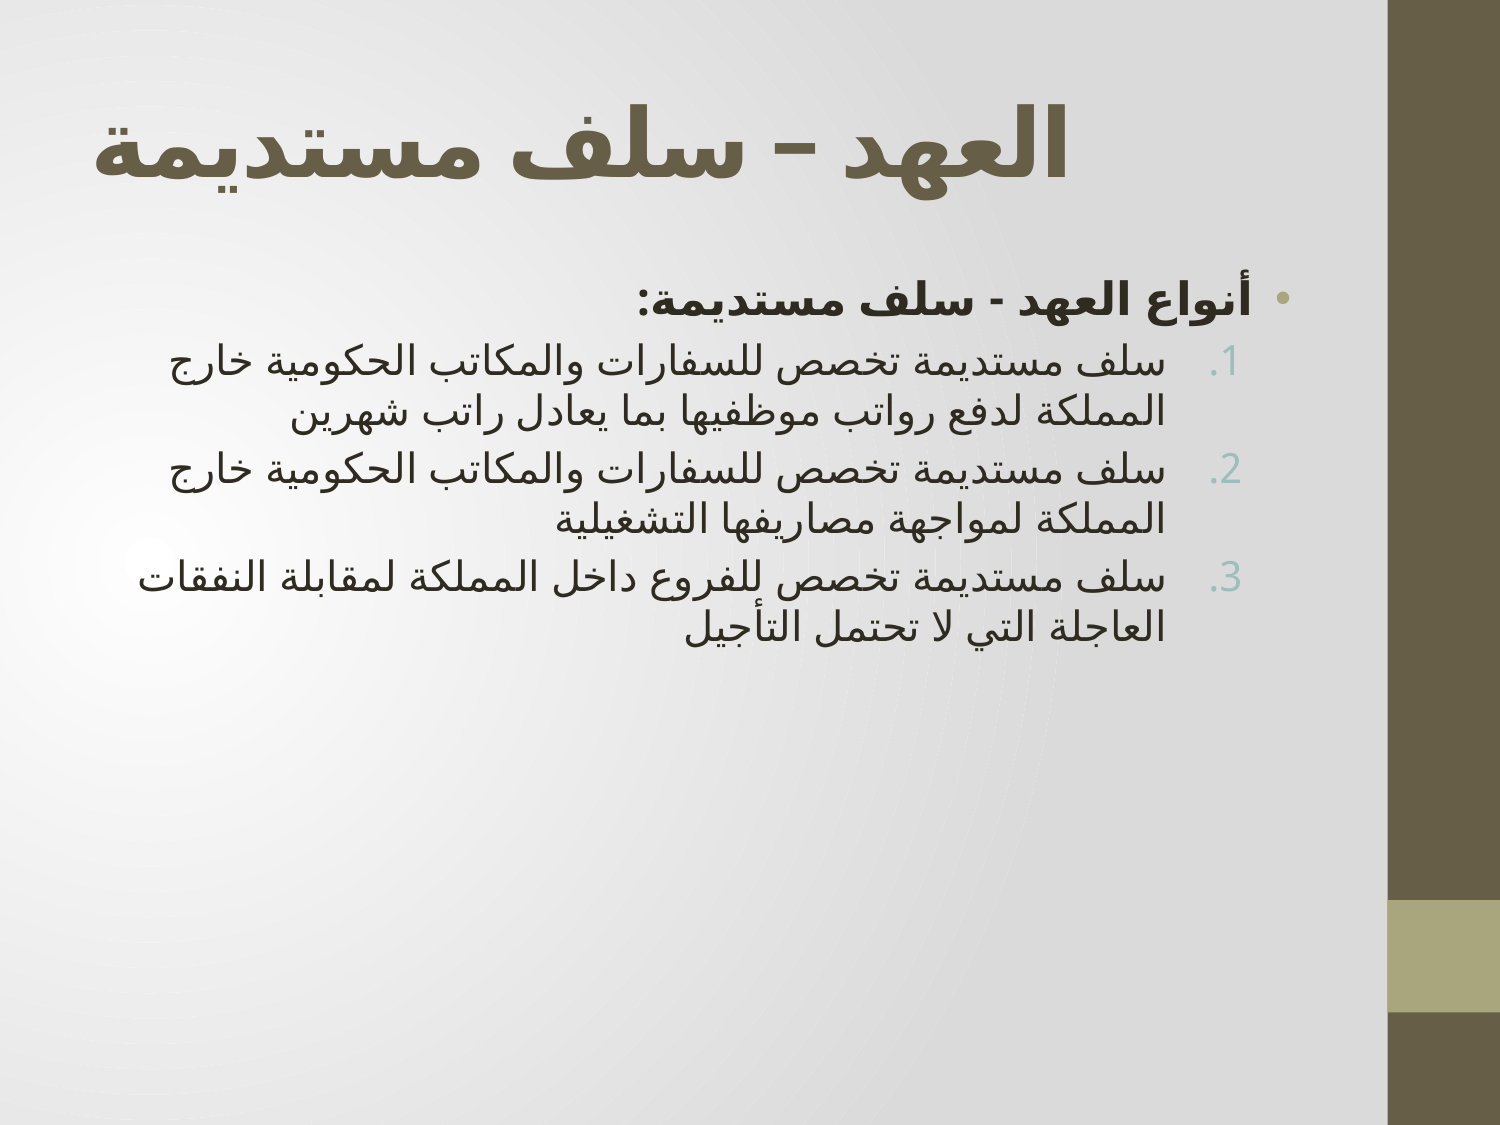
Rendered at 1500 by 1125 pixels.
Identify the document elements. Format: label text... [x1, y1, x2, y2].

title العهد – سلف مستديمة [75, 45, 1325, 233]
list أنواع العهد - سلف مستديمة: سلف مستديمة تخصص للسفارات والمكاتب الحكومية خارج المملكة لدفع رواتب موظفيها بما يعادل راتب شهرين سلف مستديمة تخصص للسفارات والمكاتب الحكومية خارج المملكة لمواجهة مصاريفها التشغيلية سلف مستديمة تخصص للفروع داخل المملكة لمقابلة النفقات العاجلة التي لا تحتمل التأجيل [75, 262, 1325, 1050]
